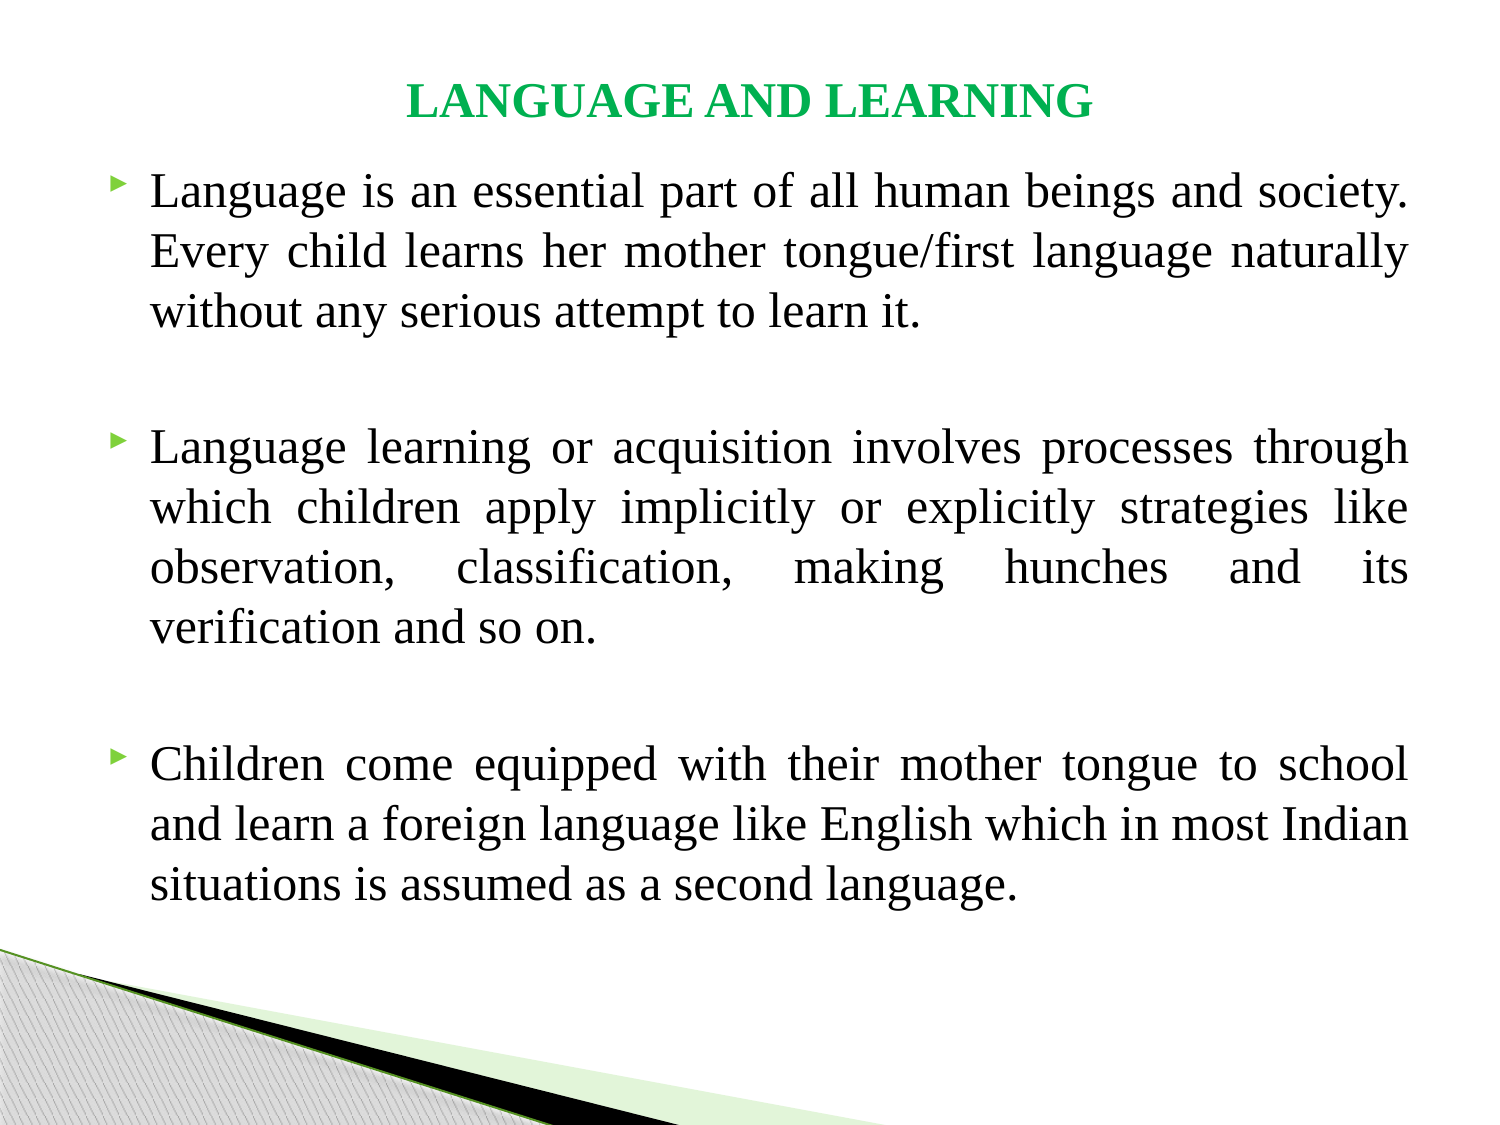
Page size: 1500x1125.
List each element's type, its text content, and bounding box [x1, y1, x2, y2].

title LANGUAGE AND LEARNING [75, 45, 1425, 150]
list Language is an essential part of all human beings and society. Every child learns her mother tongue/first language naturally without any serious attempt to learn it. Language learning or acquisition involves processes through which children apply implicitly or explicitly strategies like observation, classification, making hunches and its verification and so on. Children come equipped with their mother tongue to school and learn a foreign language like English which in most Indian situations is assumed as a second language. [75, 150, 1425, 986]
